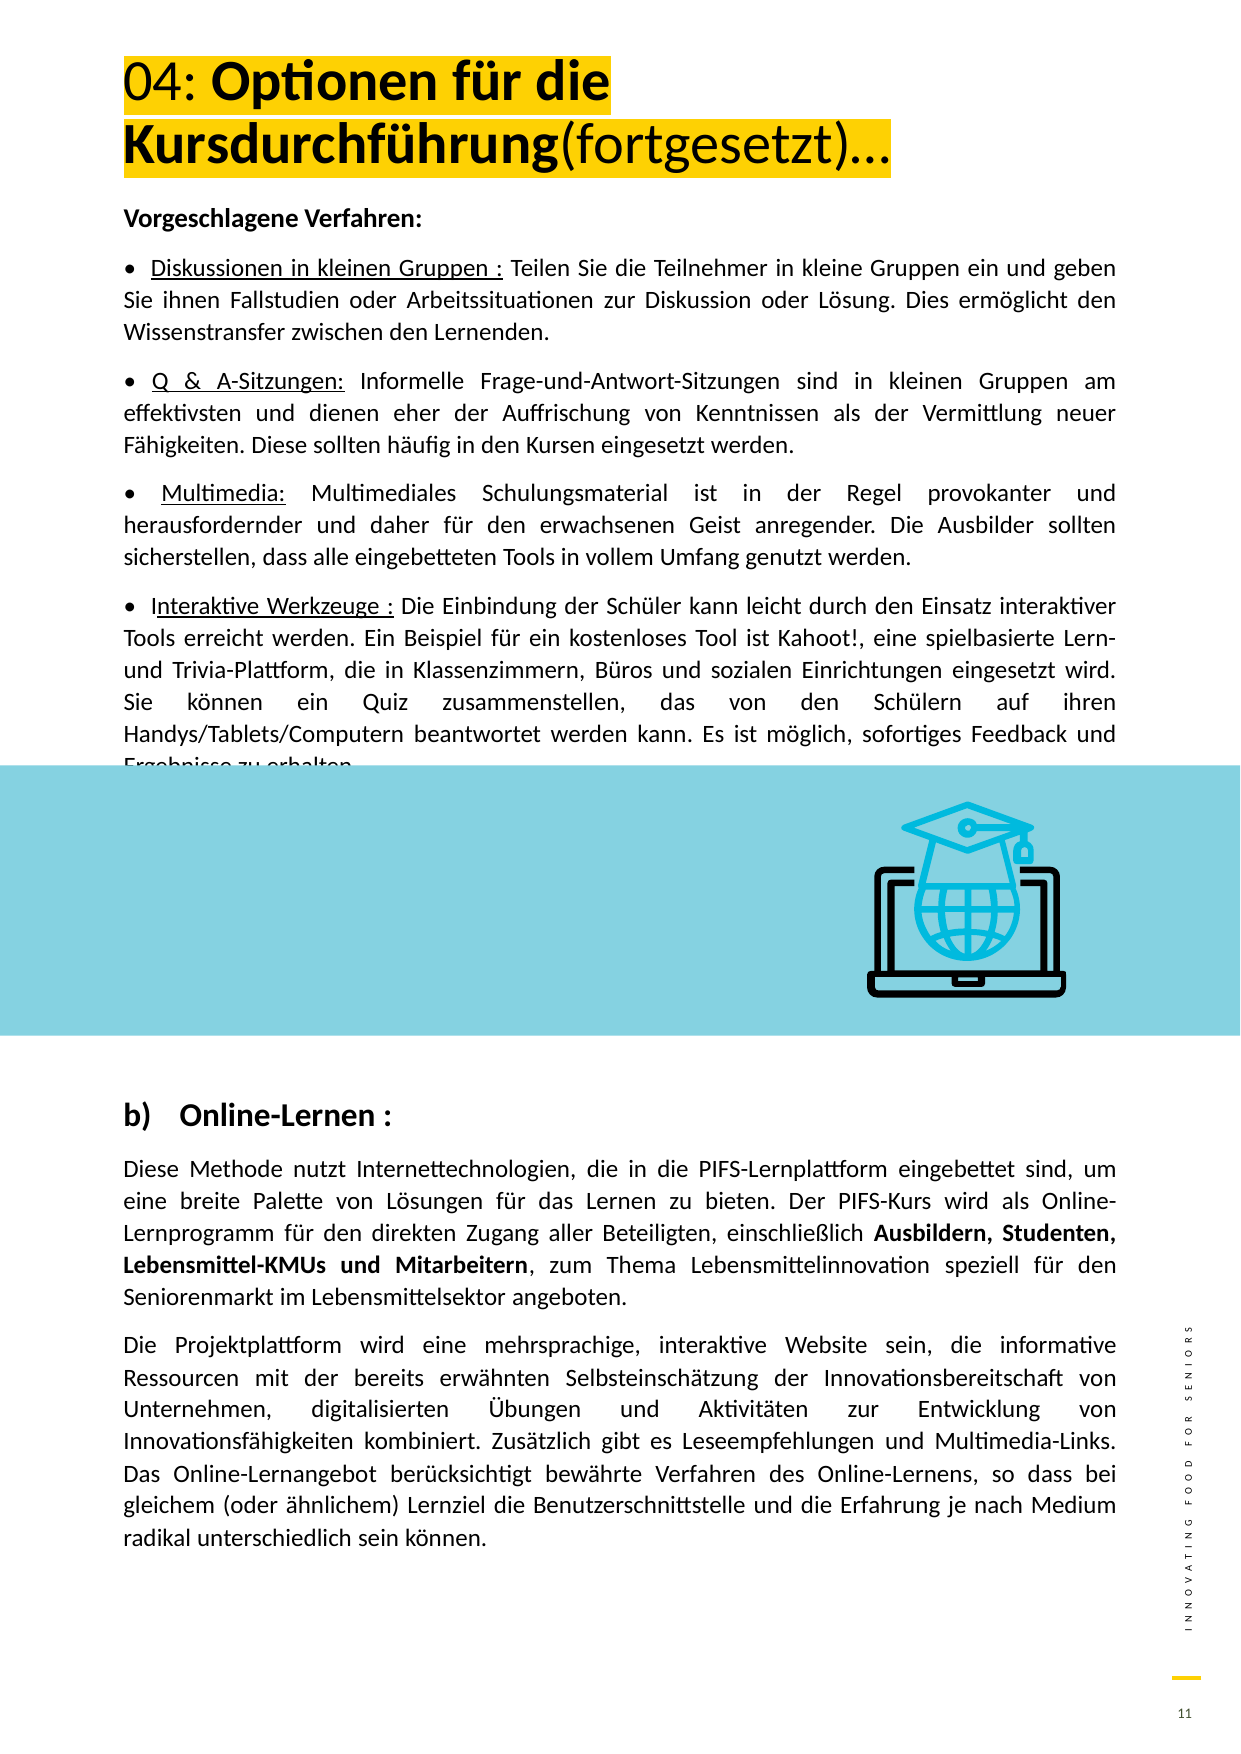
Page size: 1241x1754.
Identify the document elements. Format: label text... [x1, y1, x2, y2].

text_box [0, 765, 1241, 1036]
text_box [867, 801, 1067, 998]
list Vorgeschlagene Verfahren: • Diskussionen in kleinen Gruppen : Teilen Sie die Teilnehmer in kleine Gruppen ein und geben Sie ihnen Fallstudien oder Arbeitssituationen zur Diskussion oder Lösung. Dies ermöglicht den Wissenstransfer zwischen den Lernenden. • Q & A-Sitzungen: Informelle Frage-und-Antwort-Sitzungen sind in kleinen Gruppen am effektivsten und dienen eher der Auffrischung von Kenntnissen als der Vermittlung neuer Fähigkeiten. Diese sollten häufig in den Kursen eingesetzt werden. • Multimedia: Multimediales Schulungsmaterial ist in der Regel provokanter und herausfordernder und daher für den erwachsenen Geist anregender. Die Ausbilder sollten sicherstellen, dass alle eingebetteten Tools in vollem Umfang genutzt werden. • Interaktive Werkzeuge : Die Einbindung der Schüler kann leicht durch den Einsatz interaktiver Tools erreicht werden. Ein Beispiel für ein kostenloses Tool ist Kahoot!, eine spielbasierte Lern- und Trivia-Plattform, die in Klassenzimmern, Büros und sozialen Einrichtungen eingesetzt wird. Sie können ein Quiz zusammenstellen, das von den Schülern auf ihren Handys/Tablets/Computern beantwortet werden kann. Es ist möglich, sofortiges Feedback und Ergebnisse zu erhalten. [108, 190, 1132, 755]
text_box Online-Lernen : Diese Methode nutzt Internettechnologien, die in die PIFS-Lernplattform eingebettet sind, um eine breite Palette von Lösungen für das Lernen zu bieten. Der PIFS-Kurs wird als Online-Lernprogramm für den direkten Zugang aller Beteiligten, einschließlich Ausbildern, Studenten, Lebensmittel-KMUs und Mitarbeitern, zum Thema Lebensmittelinnovation speziell für den Seniorenmarkt im Lebensmittelsektor angeboten. Die Projektplattform wird eine mehrsprachige, interaktive Website sein, die informative Ressourcen mit der bereits erwähnten Selbsteinschätzung der Innovationsbereitschaft von Unternehmen, digitalisierten Übungen und Aktivitäten zur Entwicklung von Innovationsfähigkeiten kombiniert. Zusätzlich gibt es Leseempfehlungen und Multimedia-Links. Das Online-Lernangebot berücksichtigt bewährte Verfahren des Online-Lernens, so dass bei gleichem (oder ähnlichem) Lernziel die Benutzerschnittstelle und die Erfahrung je nach Medium radikal unterschiedlich sein können. [108, 1083, 1132, 1559]
list 04: Optionen für die Kursdurchführung(fortgesetzt)… [108, 42, 1199, 122]
